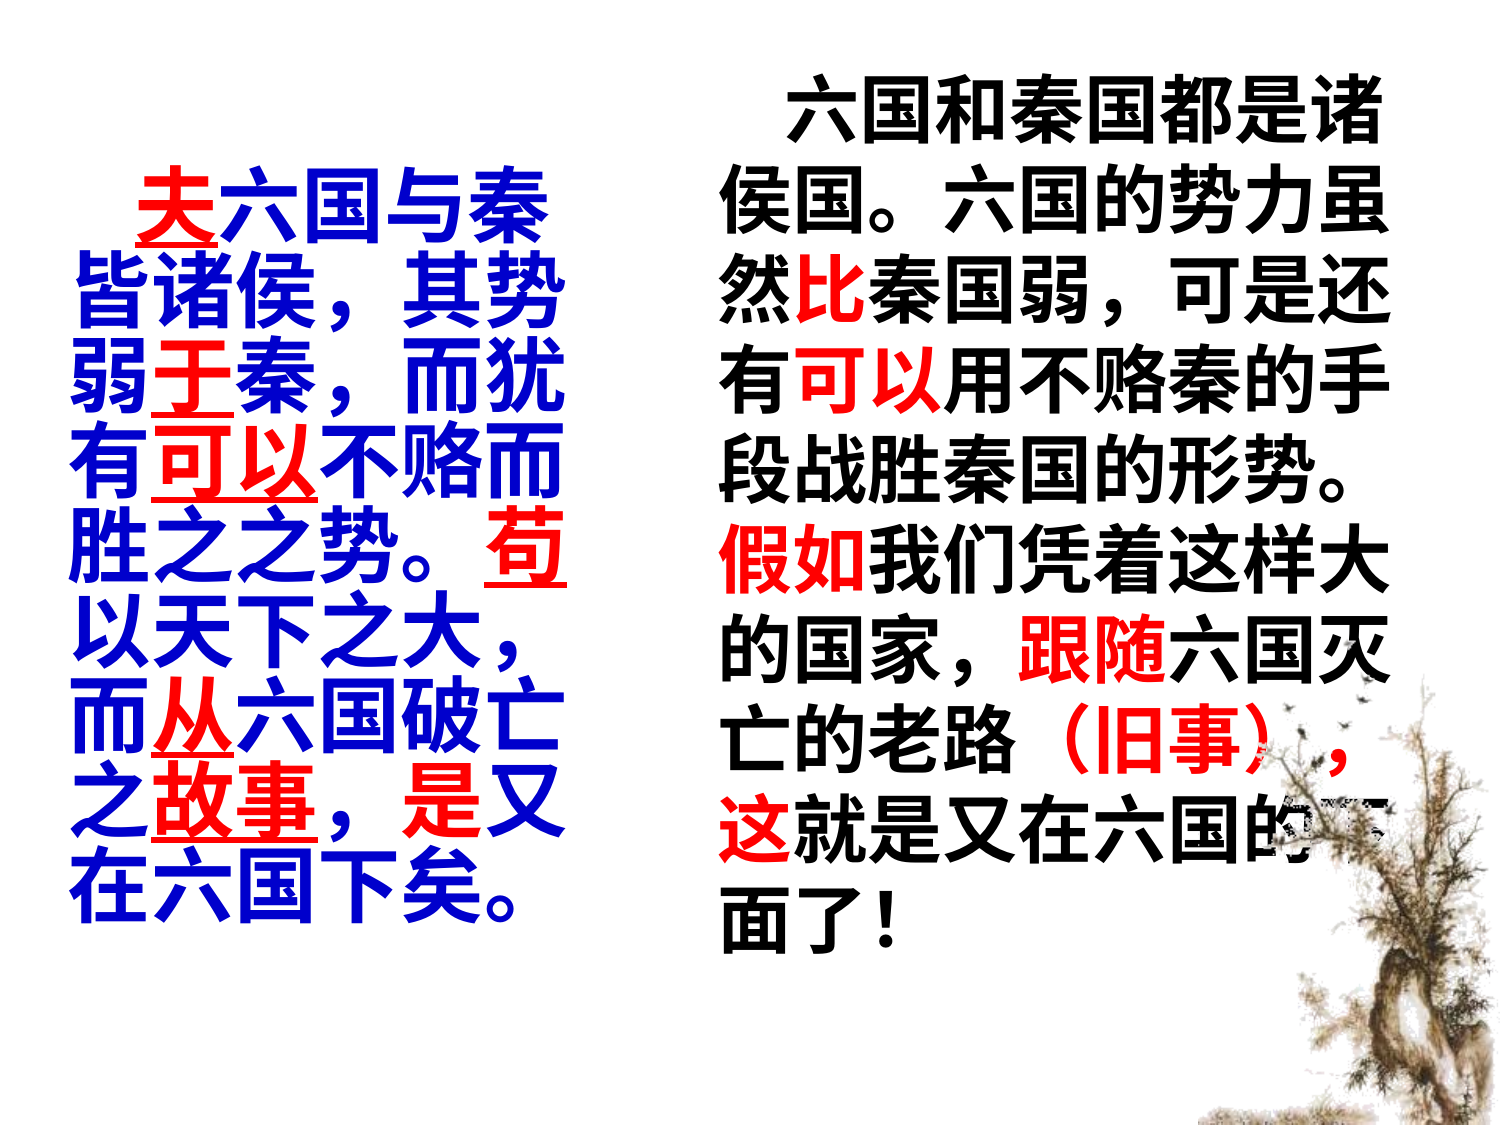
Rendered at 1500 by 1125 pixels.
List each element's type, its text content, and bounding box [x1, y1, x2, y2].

text_box 六国和秦国都是诸侯国。六国的势力虽然比秦国弱，可是还有可以用不赂秦的手段战胜秦国的形势。假如我们凭着这样大的国家，跟随六国灭亡的老路（旧事），这就是又在六国的下面了！ [702, 54, 1442, 970]
picture [1198, 632, 1500, 1125]
text_box 夫六国与秦皆诸侯，其势弱于秦，而犹有可以不赂而胜之之势。苟以天下之大，而从六国破亡之故事，是又在六国下矣。 [53, 160, 591, 941]
